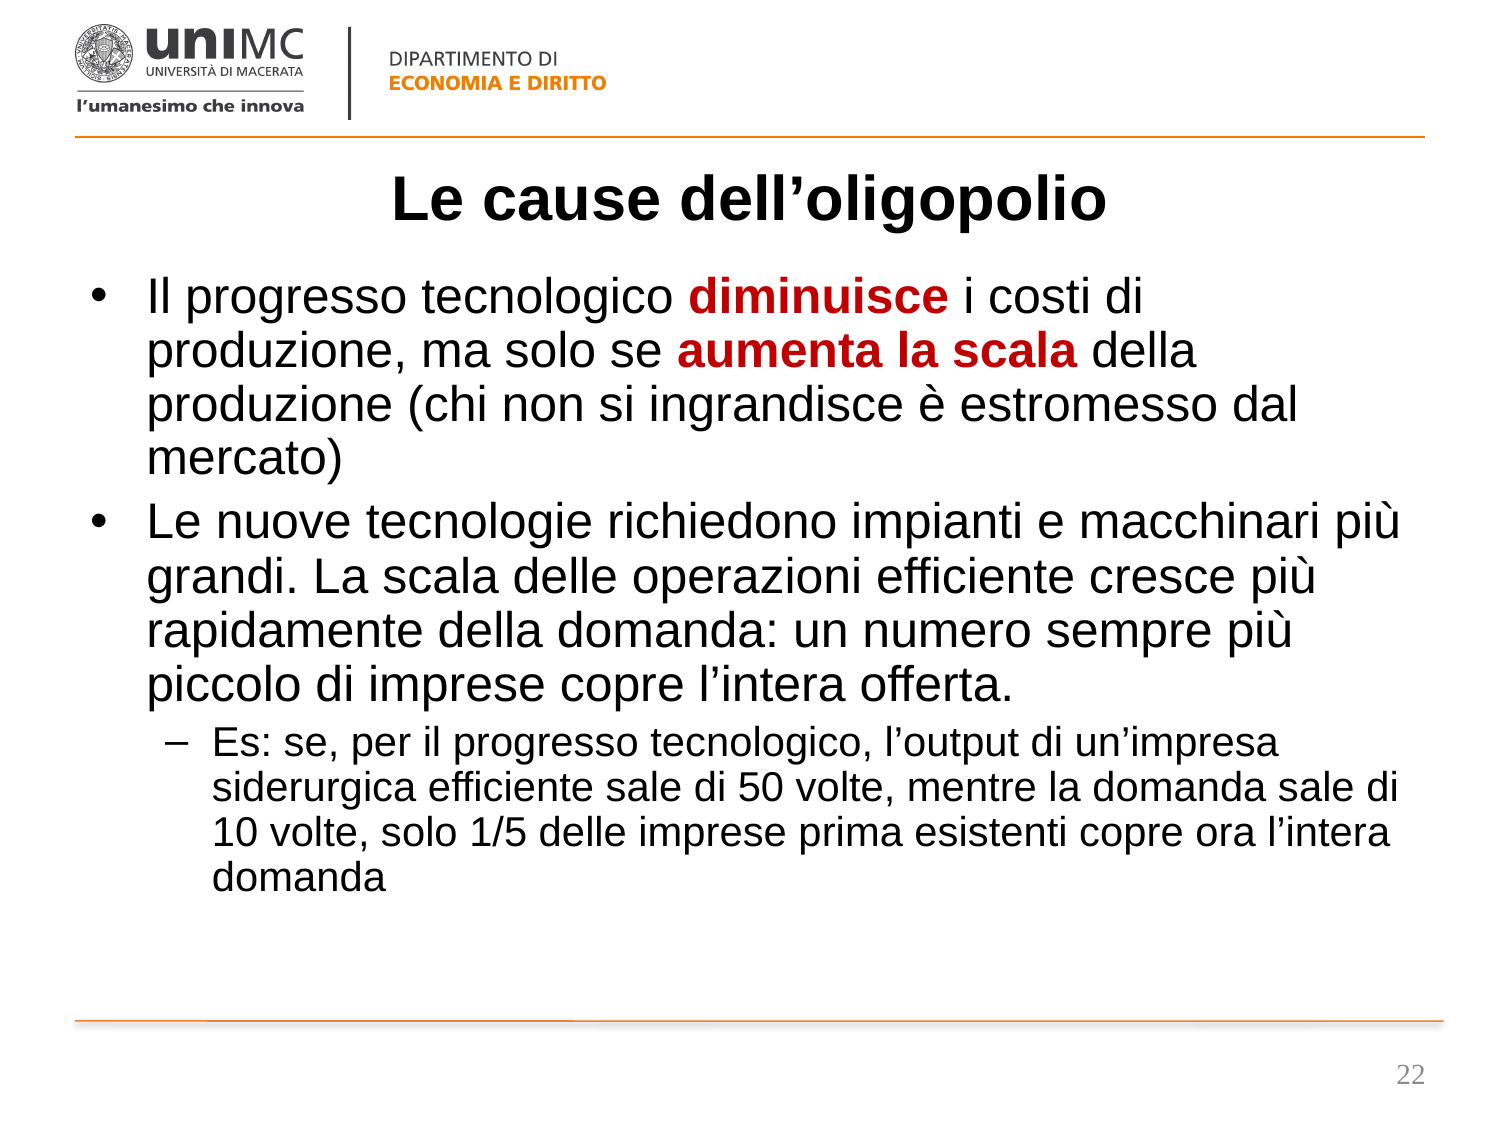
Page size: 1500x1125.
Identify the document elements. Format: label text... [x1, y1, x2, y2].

slide_number 22 [1091, 1042, 1442, 1103]
list Il progresso tecnologico diminuisce i costi di produzione, ma solo se aumenta la scala della produzione (chi non si ingrandisce è estromesso dal mercato) Le nuove tecnologie richiedono impianti e macchinari più grandi. La scala delle operazioni efficiente cresce più rapidamente della domanda: un numero sempre più piccolo di imprese copre l’intera offerta. Es: se, per il progresso tecnologico, l’output di un’impresa siderurgica efficiente sale di 50 volte, mentre la domanda sale di 10 volte, solo 1/5 delle imprese prima esistenti copre ora l’intera domanda [75, 262, 1425, 1005]
picture [75, 24, 1425, 138]
title Le cause dell’oligopolio [75, 149, 1425, 241]
